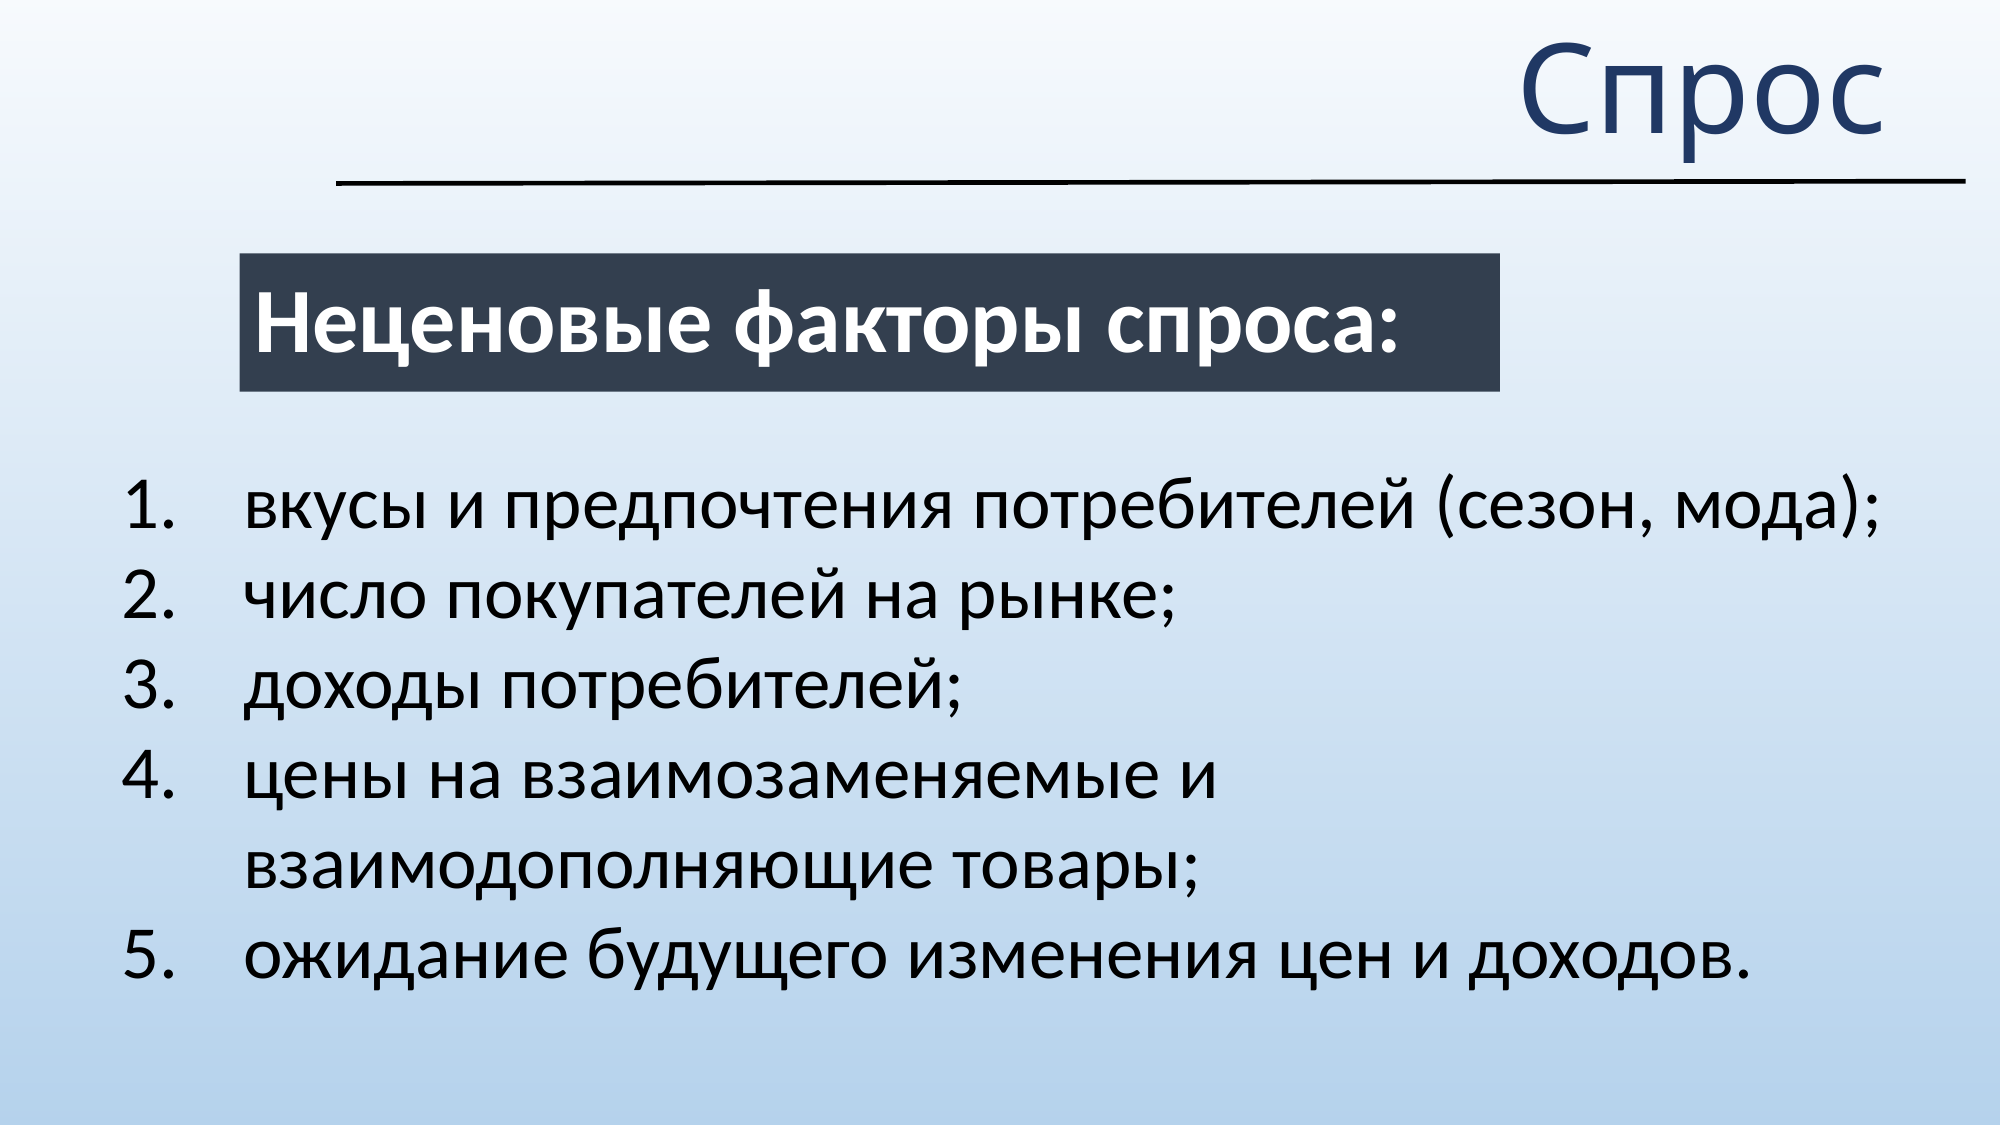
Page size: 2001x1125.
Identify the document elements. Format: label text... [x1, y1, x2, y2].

text_box Спрос [1501, 0, 1901, 166]
text_box вкусы и предпочтения потребителей (сезон, мода); число покупателей на рынке; доходы потребителей; цены на взаимозаменяемые и взаимодополняющие товары; ожидание будущего изменения цен и доходов. [106, 446, 1940, 1002]
text_box Неценовые факторы спроса: [239, 253, 1500, 392]
